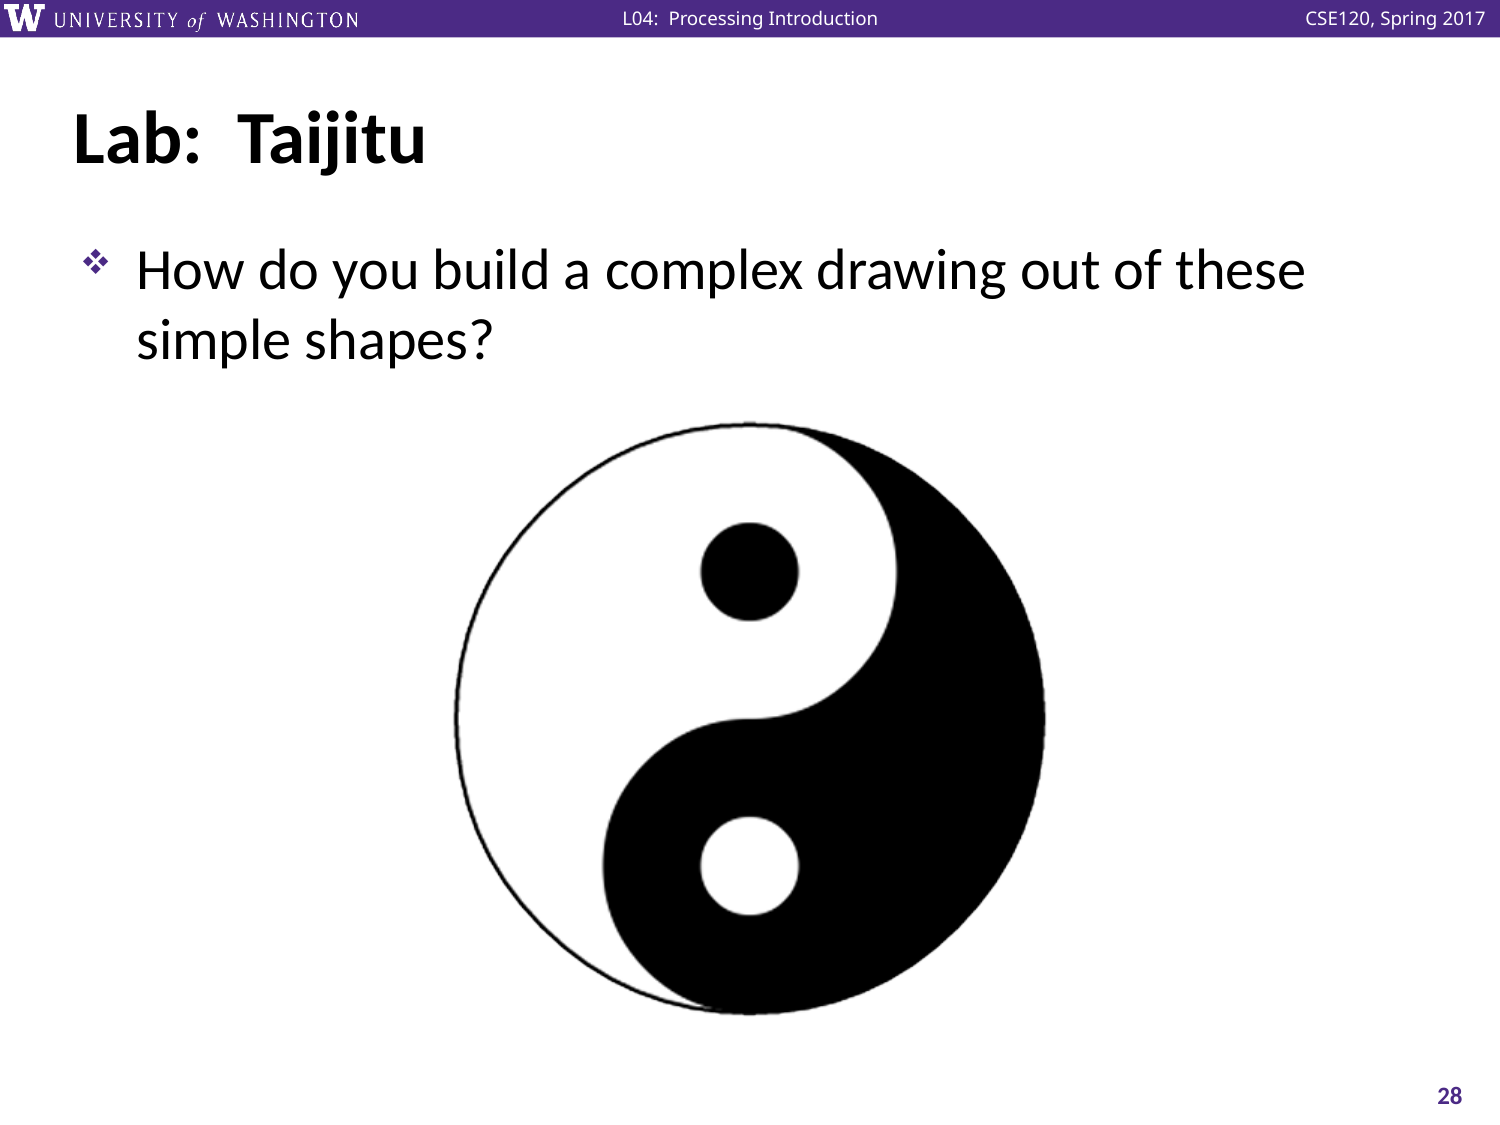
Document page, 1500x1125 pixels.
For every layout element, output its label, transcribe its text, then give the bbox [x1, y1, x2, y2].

picture [449, 419, 1051, 1021]
picture [4, 4, 358, 32]
slide_number 28 [1400, 1065, 1500, 1125]
title Lab: Taijitu [58, 71, 1438, 197]
list How do you build a complex drawing out of these simple shapes? [64, 223, 1438, 1040]
